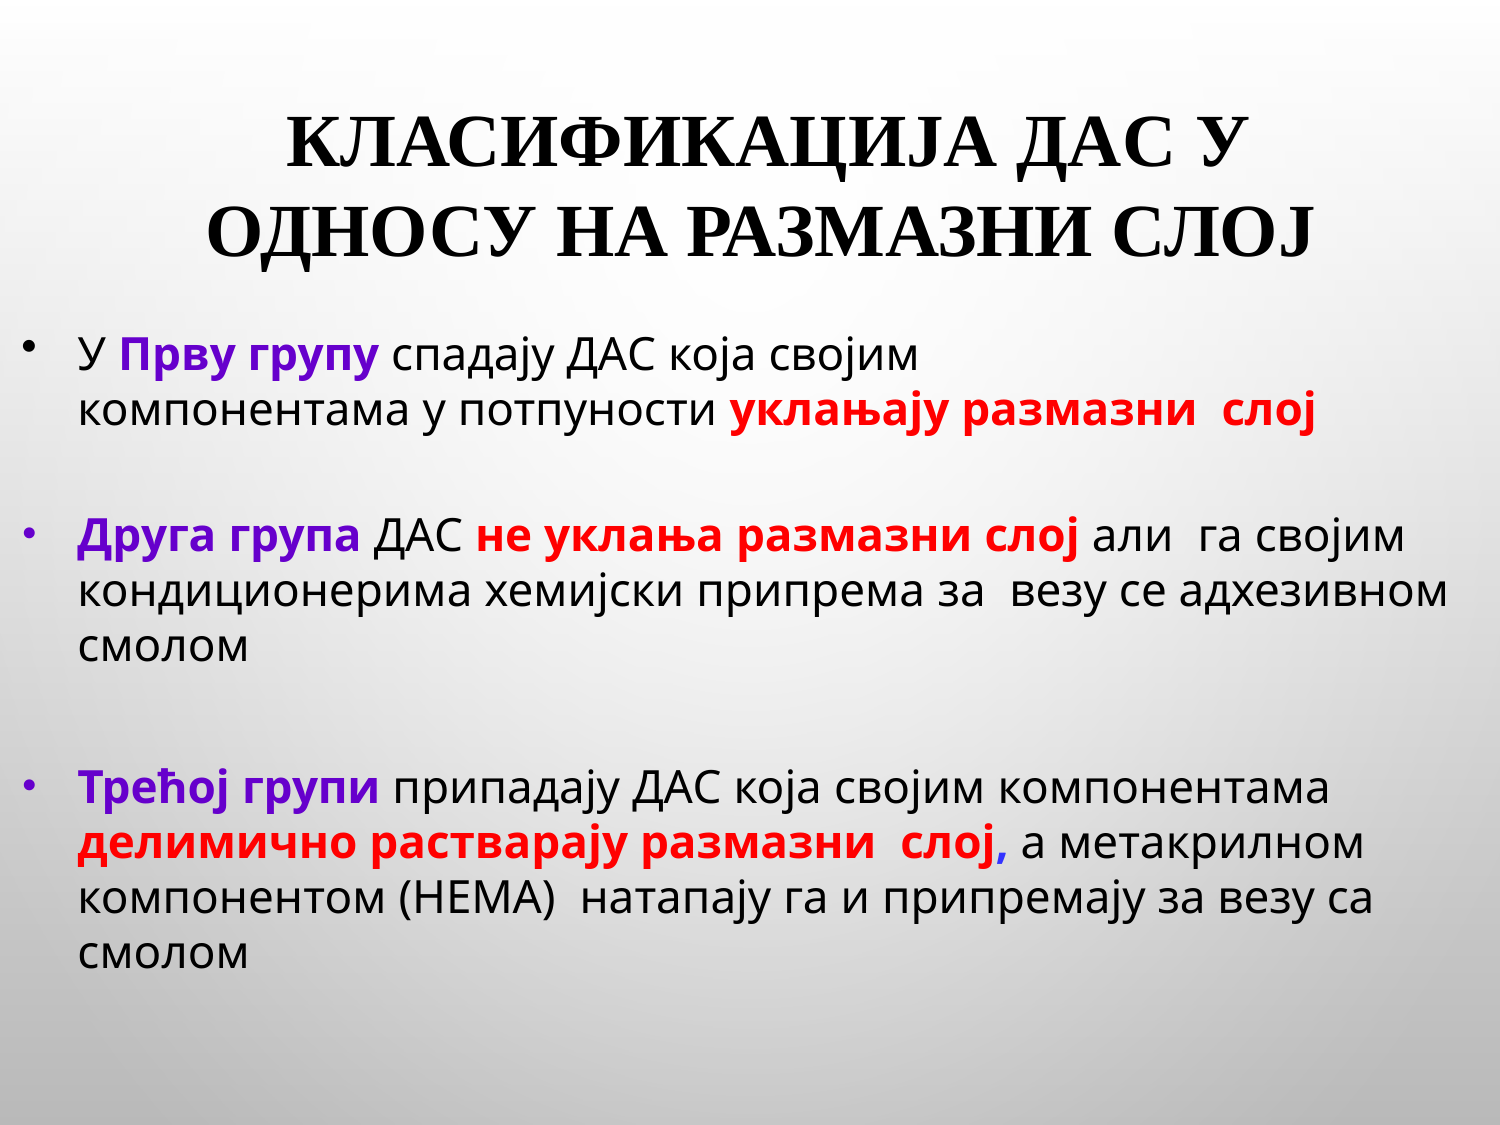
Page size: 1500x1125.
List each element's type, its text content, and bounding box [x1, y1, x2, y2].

text_box У Прву групу спадају ДАС која својим компонентама у потпуности уклањају размазни слој Друга група ДАС не уклања размазни слој али га својим кондиционерима хемијски припрема за везу се адхезивном смолом Трећој групи припадају ДАС која својим компонентама делимично растварају размазни слој, а метакрилном компонентом (НЕМА) натапају га и припремају за везу са смолом [19, 322, 1481, 978]
title Класификација даС у односу на размазни слој [75, 44, 1351, 276]
picture [0, 0, 1500, 1125]
